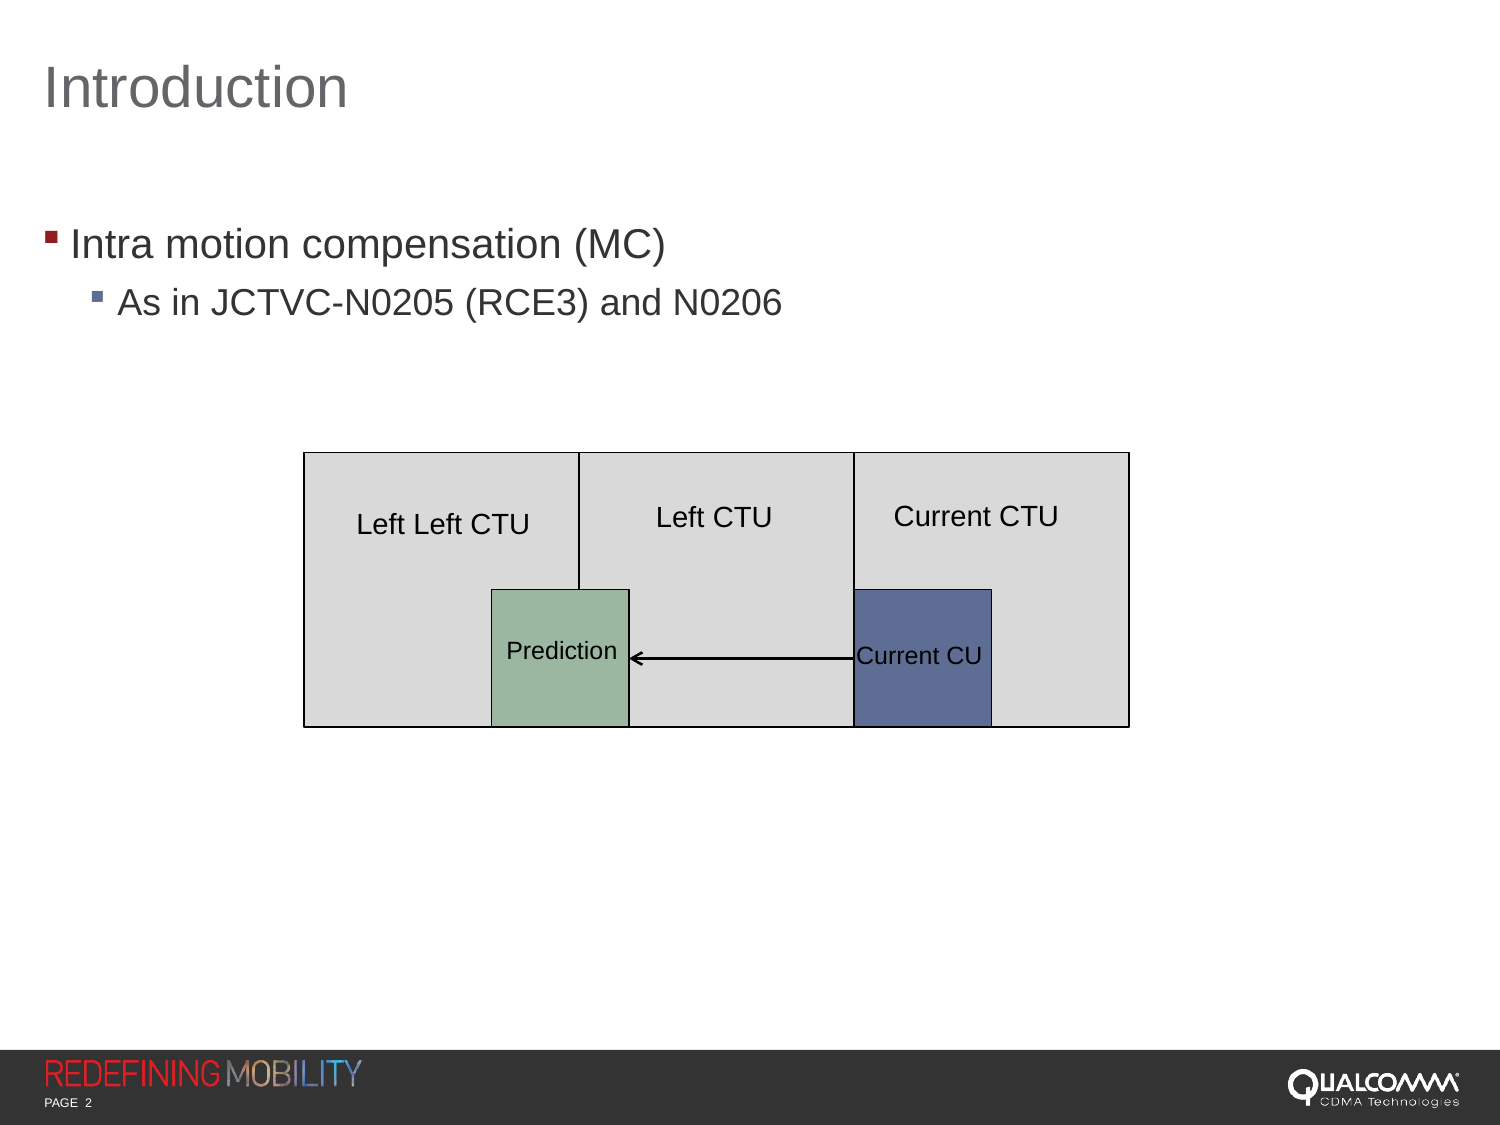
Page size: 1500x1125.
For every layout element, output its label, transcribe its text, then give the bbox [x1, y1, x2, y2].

picture [30, 1048, 372, 1099]
title Introduction [28, 44, 1462, 138]
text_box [303, 452, 1130, 728]
list Intra motion compensation (MC) As in JCTVC-N0205 (RCE3) and N0206 [26, 148, 1457, 1021]
picture [1278, 1058, 1478, 1114]
